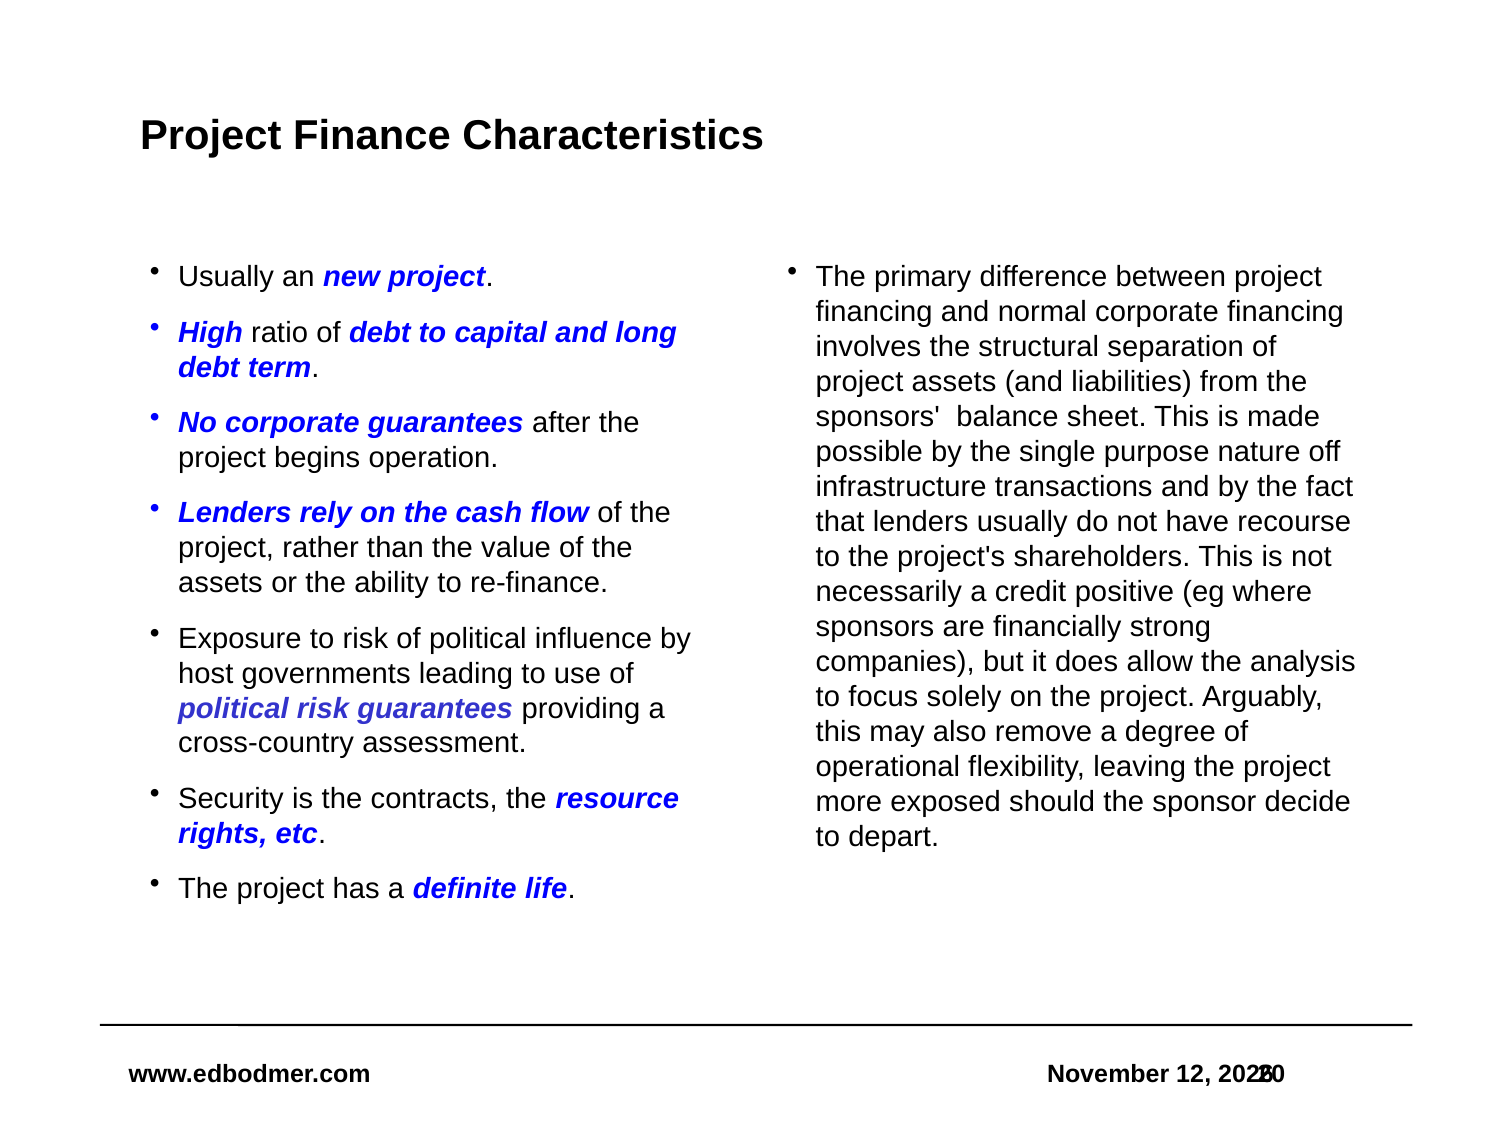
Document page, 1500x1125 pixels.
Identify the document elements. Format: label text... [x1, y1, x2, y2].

list The primary difference between project financing and normal corporate financing involves the structural separation of project assets (and liabilities) from the sponsors' balance sheet. This is made possible by the single purpose nature off infrastructure transactions and by the fact that lenders usually do not have recourse to the project's shareholders. This is not necessarily a credit positive (eg where sponsors are financially strong companies), but it does allow the analysis to focus solely on the project. Arguably, this may also remove a degree of operational flexibility, leaving the project more exposed should the sponsor decide to depart. [762, 249, 1376, 1001]
list Usually an new project. High ratio of debt to capital and long debt term. No corporate guarantees after the project begins operation. Lenders rely on the cash flow of the project, rather than the value of the assets or the ability to re-finance. Exposure to risk of political influence by host governments leading to use of political risk guarantees providing a cross-country assessment. Security is the contracts, the resource rights, etc. The project has a definite life. [124, 249, 738, 1001]
title Project Finance Characteristics [124, 99, 1288, 226]
